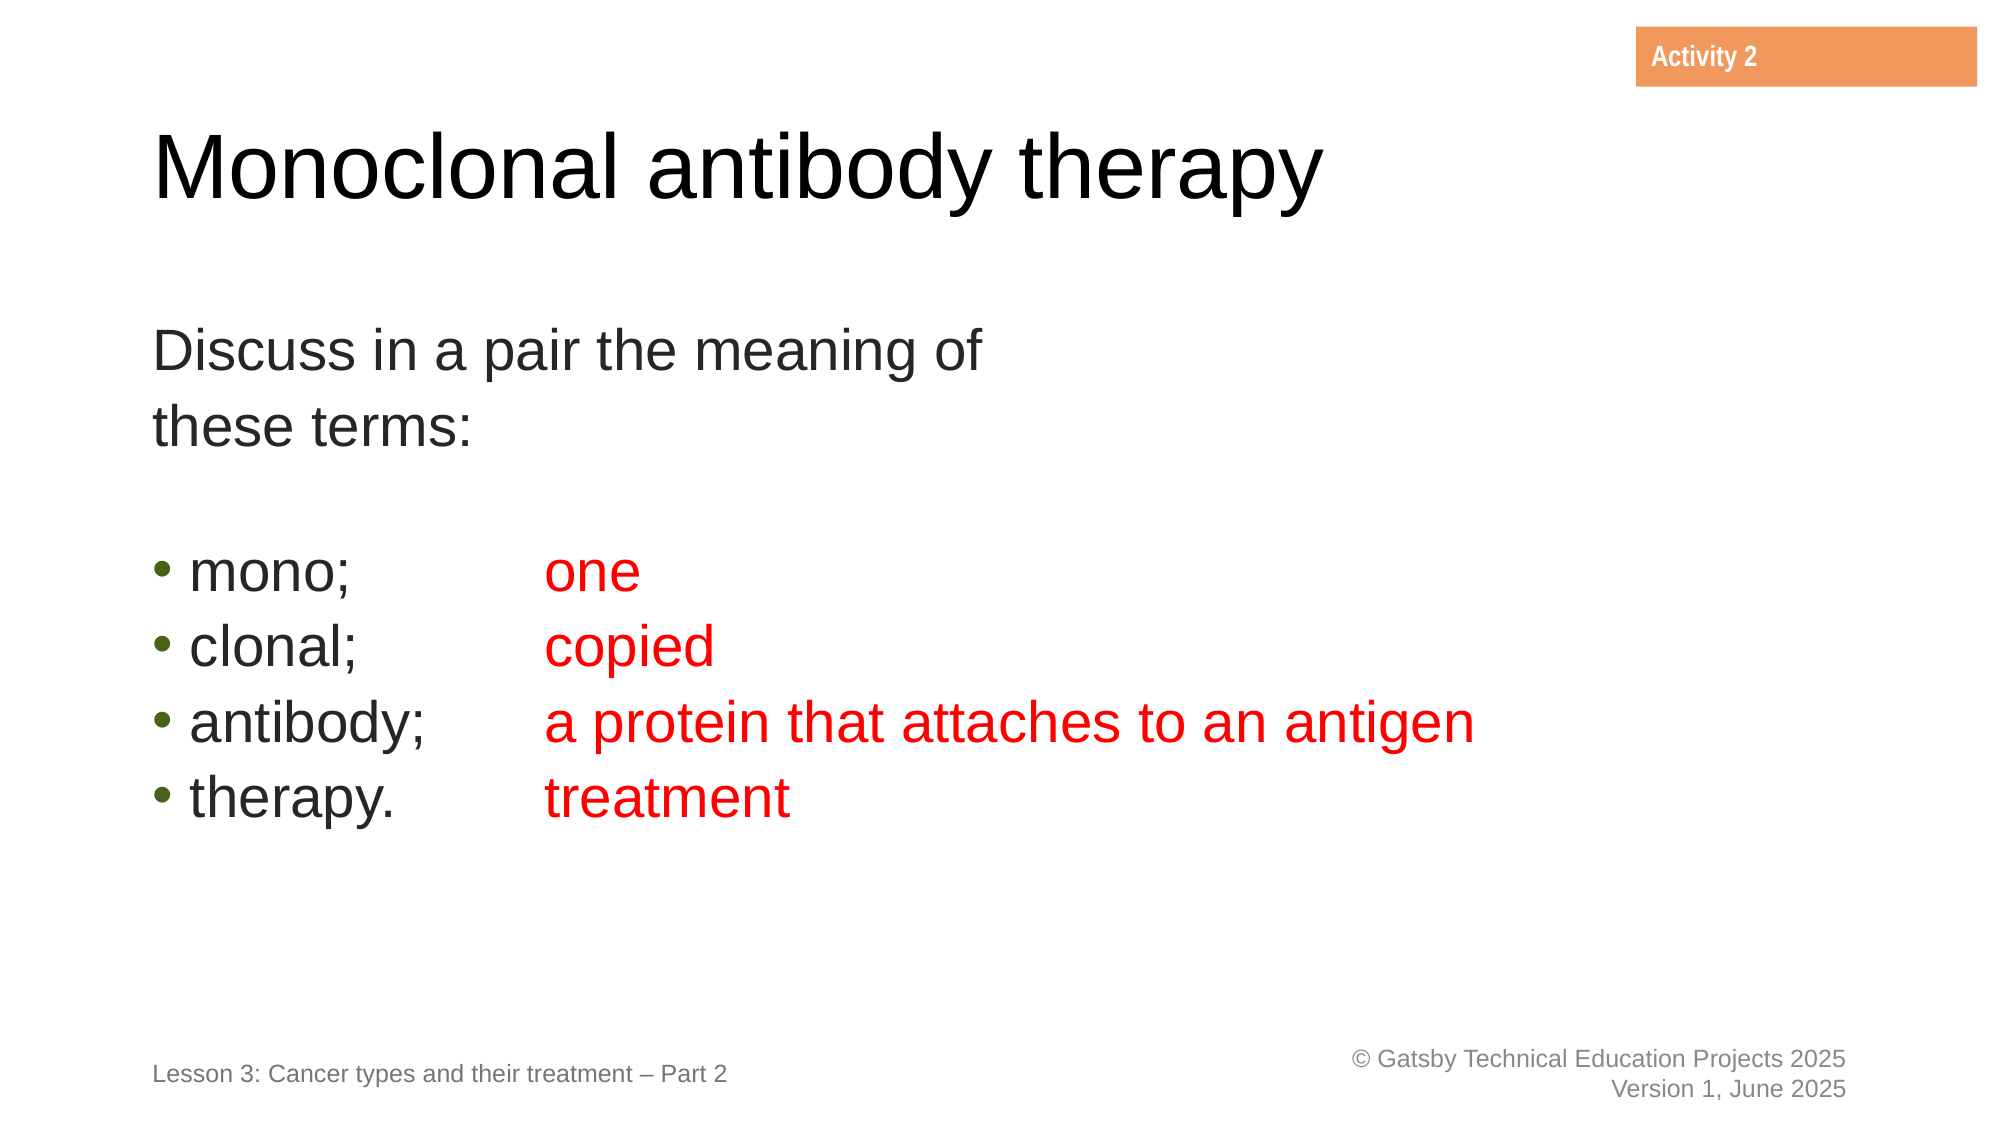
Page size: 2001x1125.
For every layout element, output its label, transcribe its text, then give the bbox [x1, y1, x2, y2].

text_box Discuss in a pair the meaning of these terms: mono; clonal; antibody; therapy. [137, 299, 529, 1014]
text_box one copied a protein that attaches to an antigen treatment [529, 299, 1727, 1014]
list Activity 2 [1636, 26, 1978, 87]
title Monoclonal antibody therapy [137, 59, 1863, 278]
